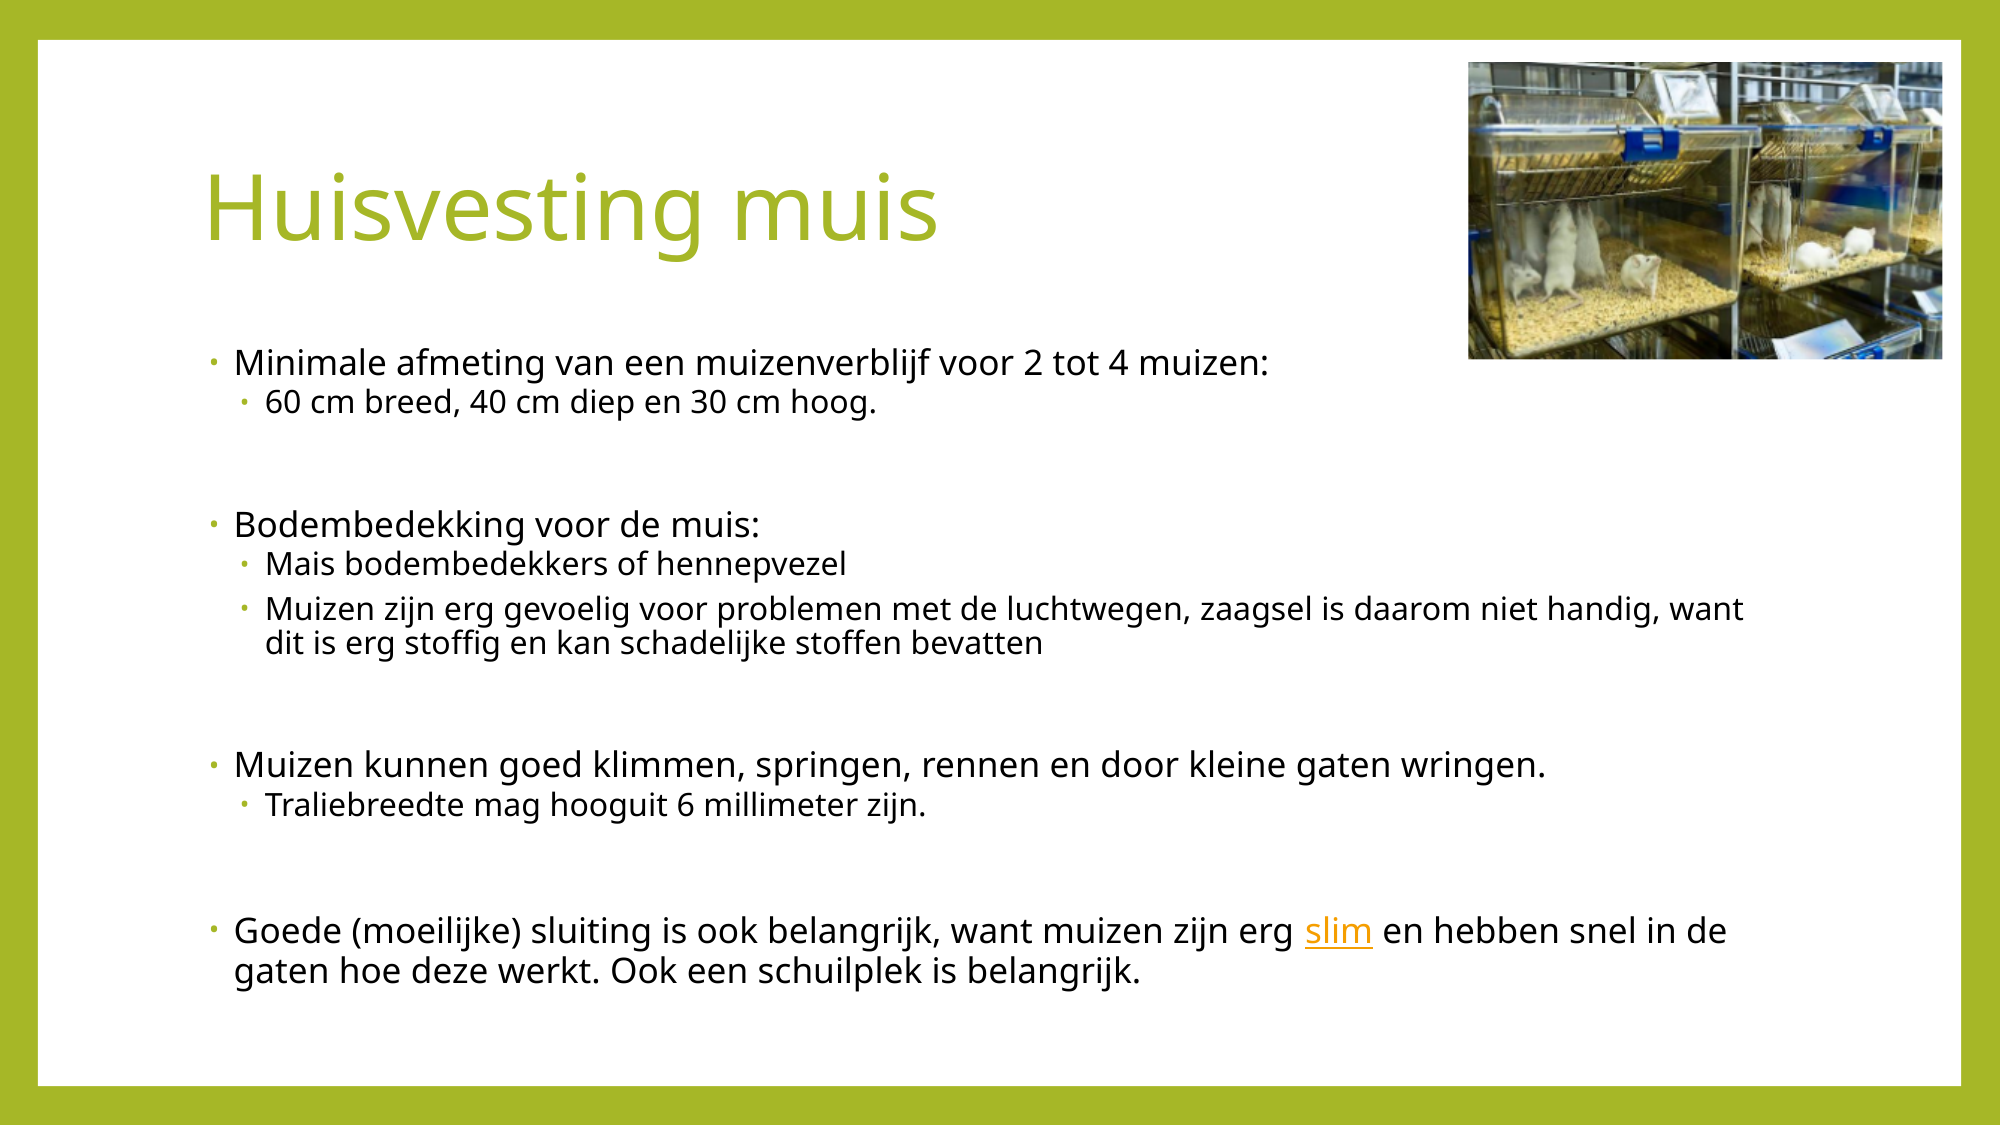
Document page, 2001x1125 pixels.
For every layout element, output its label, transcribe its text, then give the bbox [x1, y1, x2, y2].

title Huisvesting muis [187, 99, 1461, 323]
picture [1467, 61, 1944, 361]
list Minimale afmeting van een muizenverblijf voor 2 tot 4 muizen: 60 cm breed, 40 cm diep en 30 cm hoog. Bodembedekking voor de muis: Mais bodembedekkers of hennepvezel Muizen zijn erg gevoelig voor problemen met de luchtwegen, zaagsel is daarom niet handig, want dit is erg stoffig en kan schadelijke stoffen bevatten Muizen kunnen goed klimmen, springen, rennen en door kleine gaten wringen. Traliebreedte mag hooguit 6 millimeter zijn. Goede (moeilijke) sluiting is ook belangrijk, want muizen zijn erg slim en hebben snel in de gaten hoe deze werkt. Ook een schuilplek is belangrijk. [187, 337, 1808, 1000]
